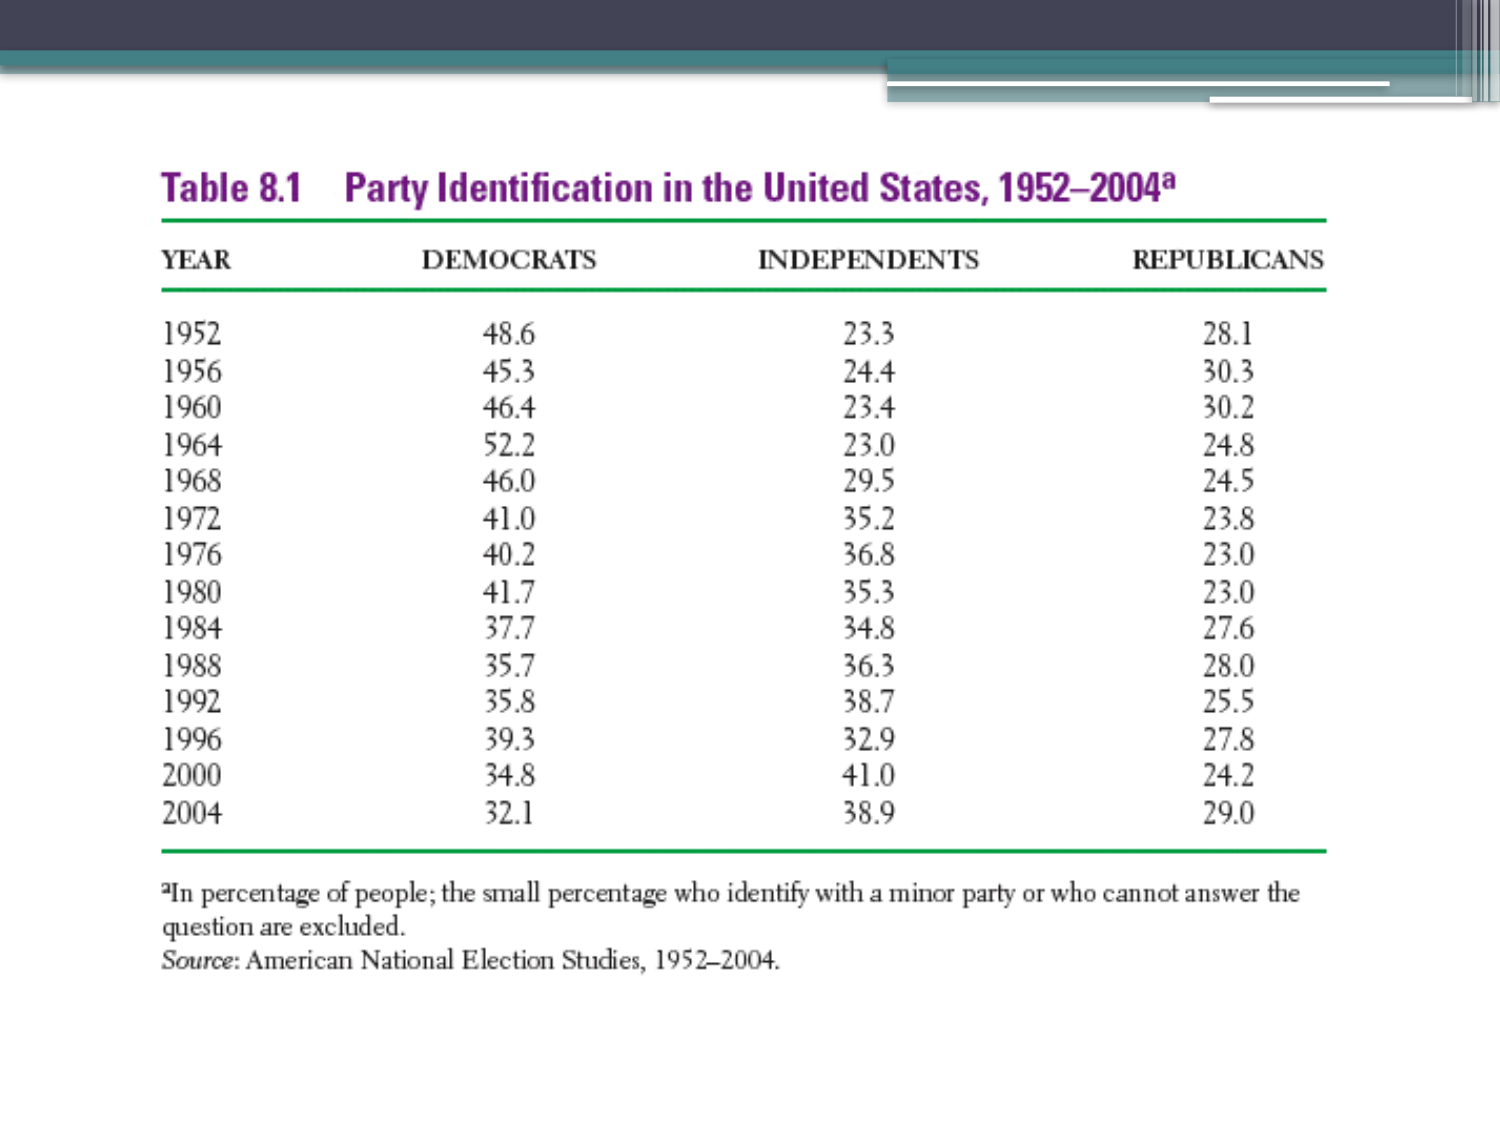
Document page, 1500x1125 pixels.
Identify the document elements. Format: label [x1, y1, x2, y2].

picture [99, 137, 1406, 1019]
